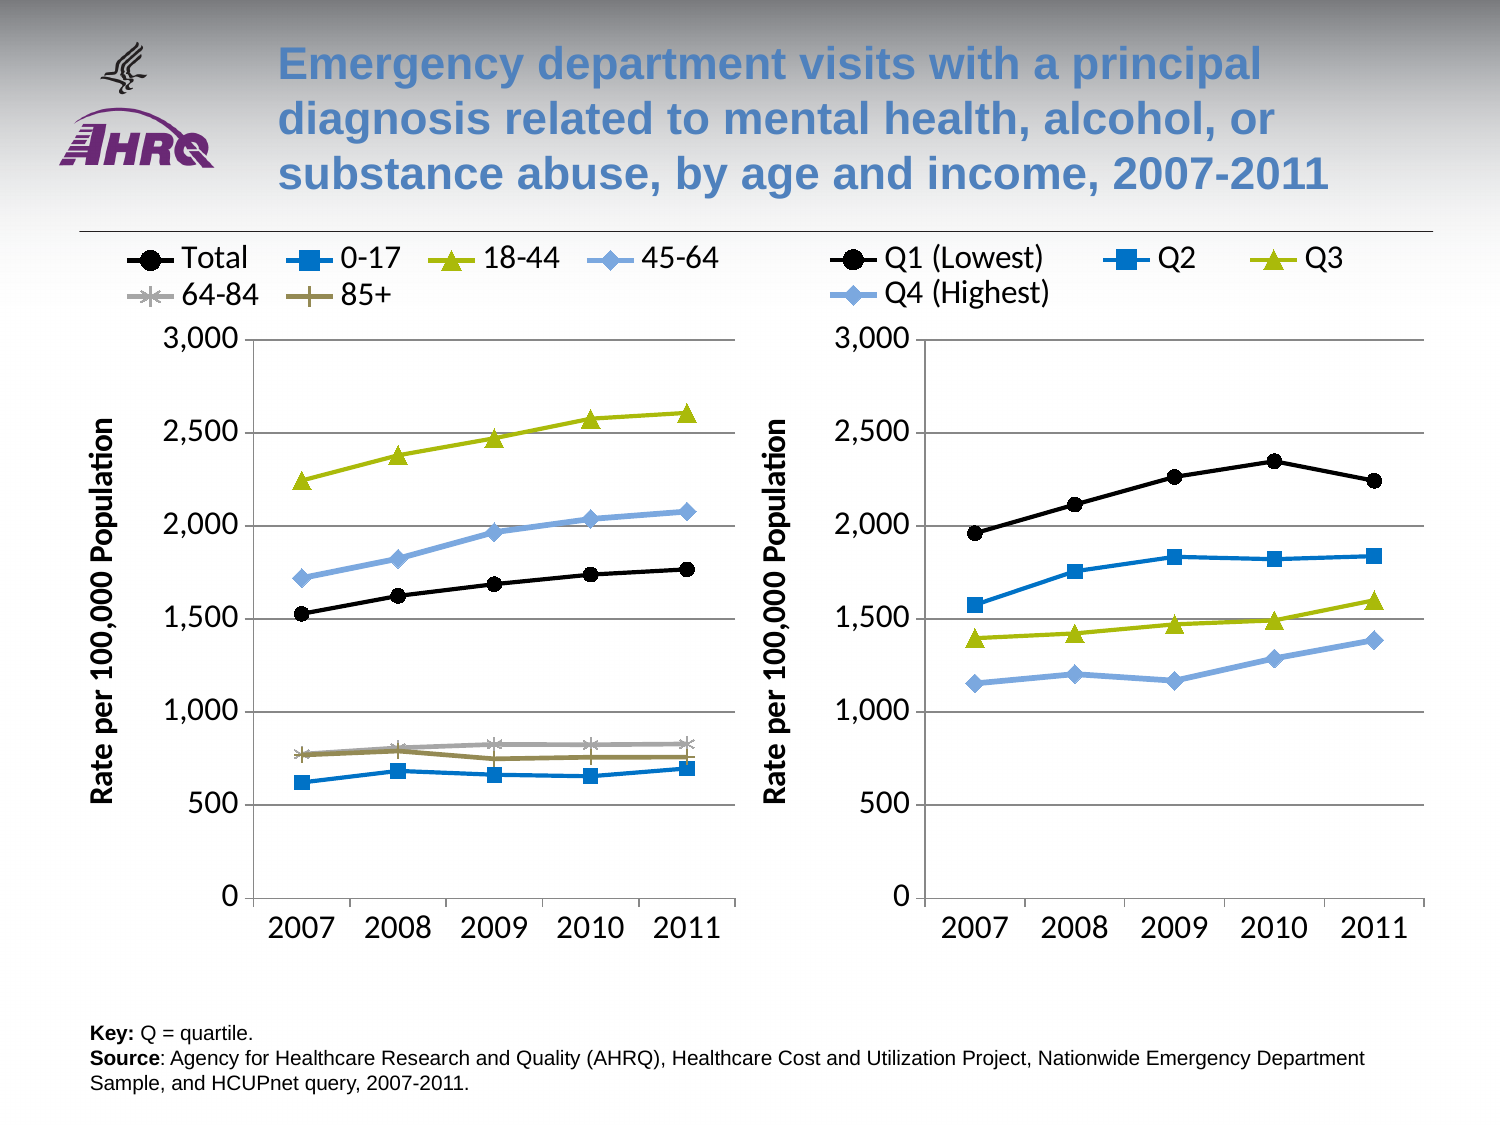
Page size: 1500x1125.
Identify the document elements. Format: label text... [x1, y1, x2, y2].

text_box Key: Q = quartile. Source: Agency for Healthcare Research and Quality (AHRQ), Healthcare Cost and Utilization Project, Nationwide Emergency Department Sample, and HCUPnet query, 2007-2011. [75, 1012, 1388, 1103]
chart [74, 239, 1426, 983]
picture [0, 0, 1500, 1125]
title Emergency department visits with a principal diagnosis related to mental health, alcohol, or substance abuse, by age and income, 2007-2011 [262, 45, 1425, 188]
